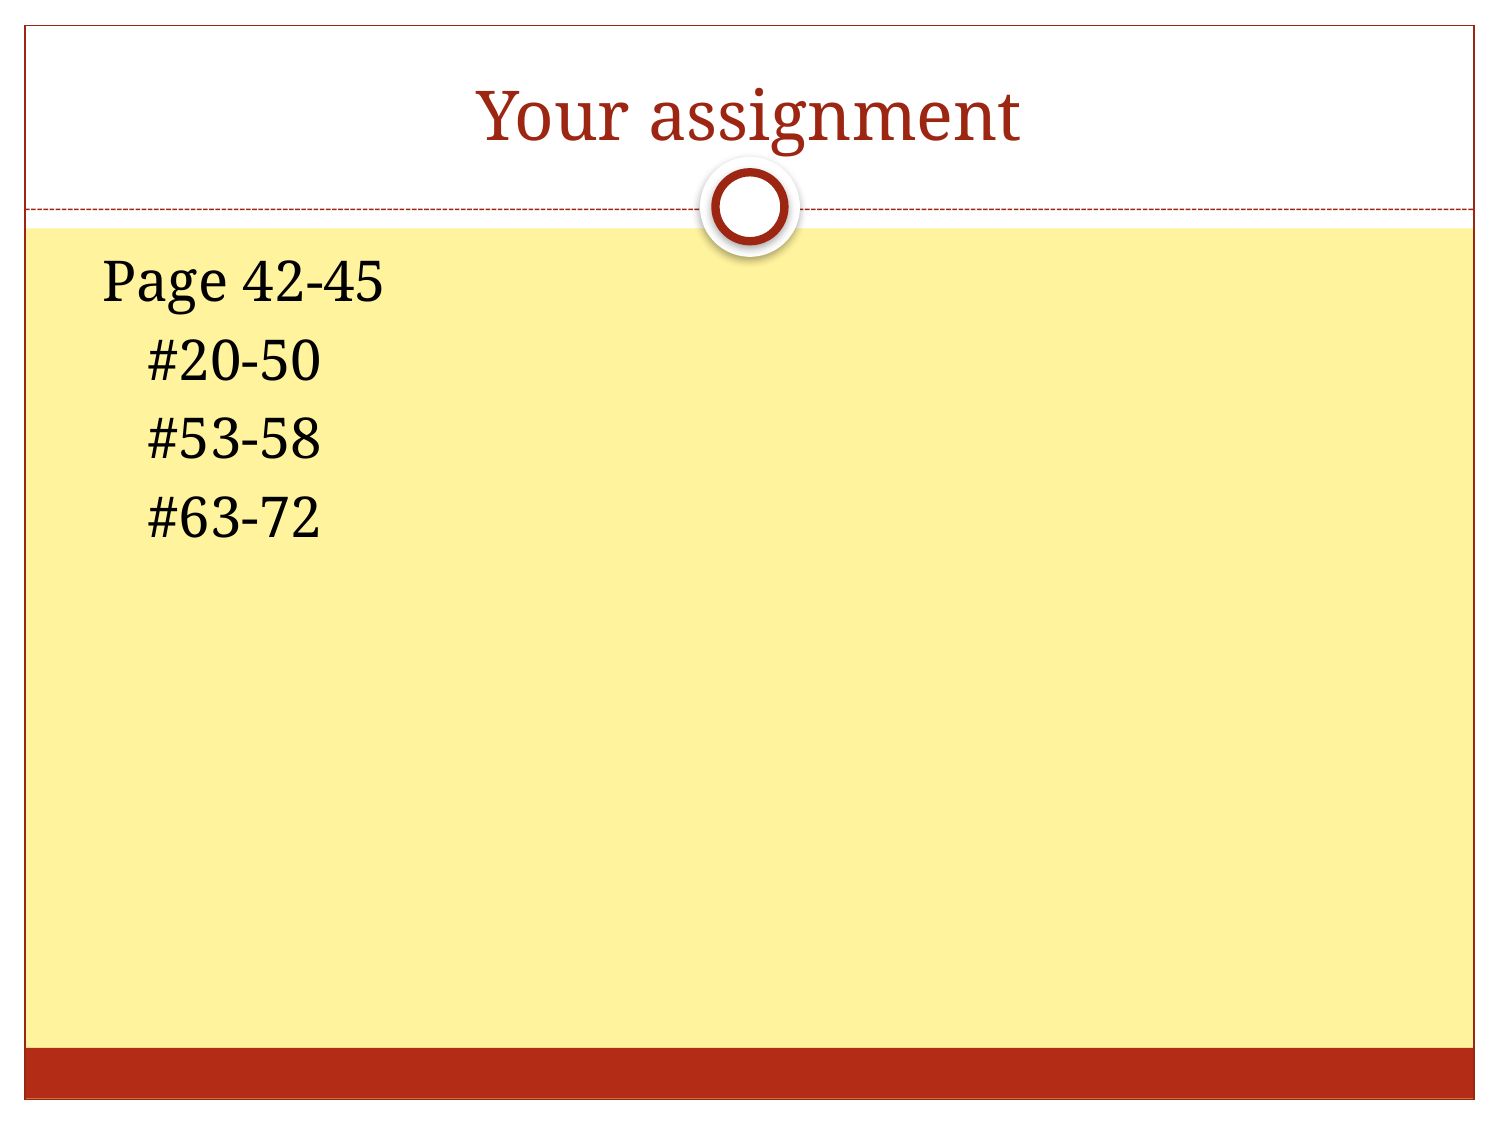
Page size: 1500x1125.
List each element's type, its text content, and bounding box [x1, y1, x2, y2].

list Page 42-45 #20-50 #53-58 #63-72 [87, 237, 1438, 980]
title Your assignment [49, 37, 1450, 162]
